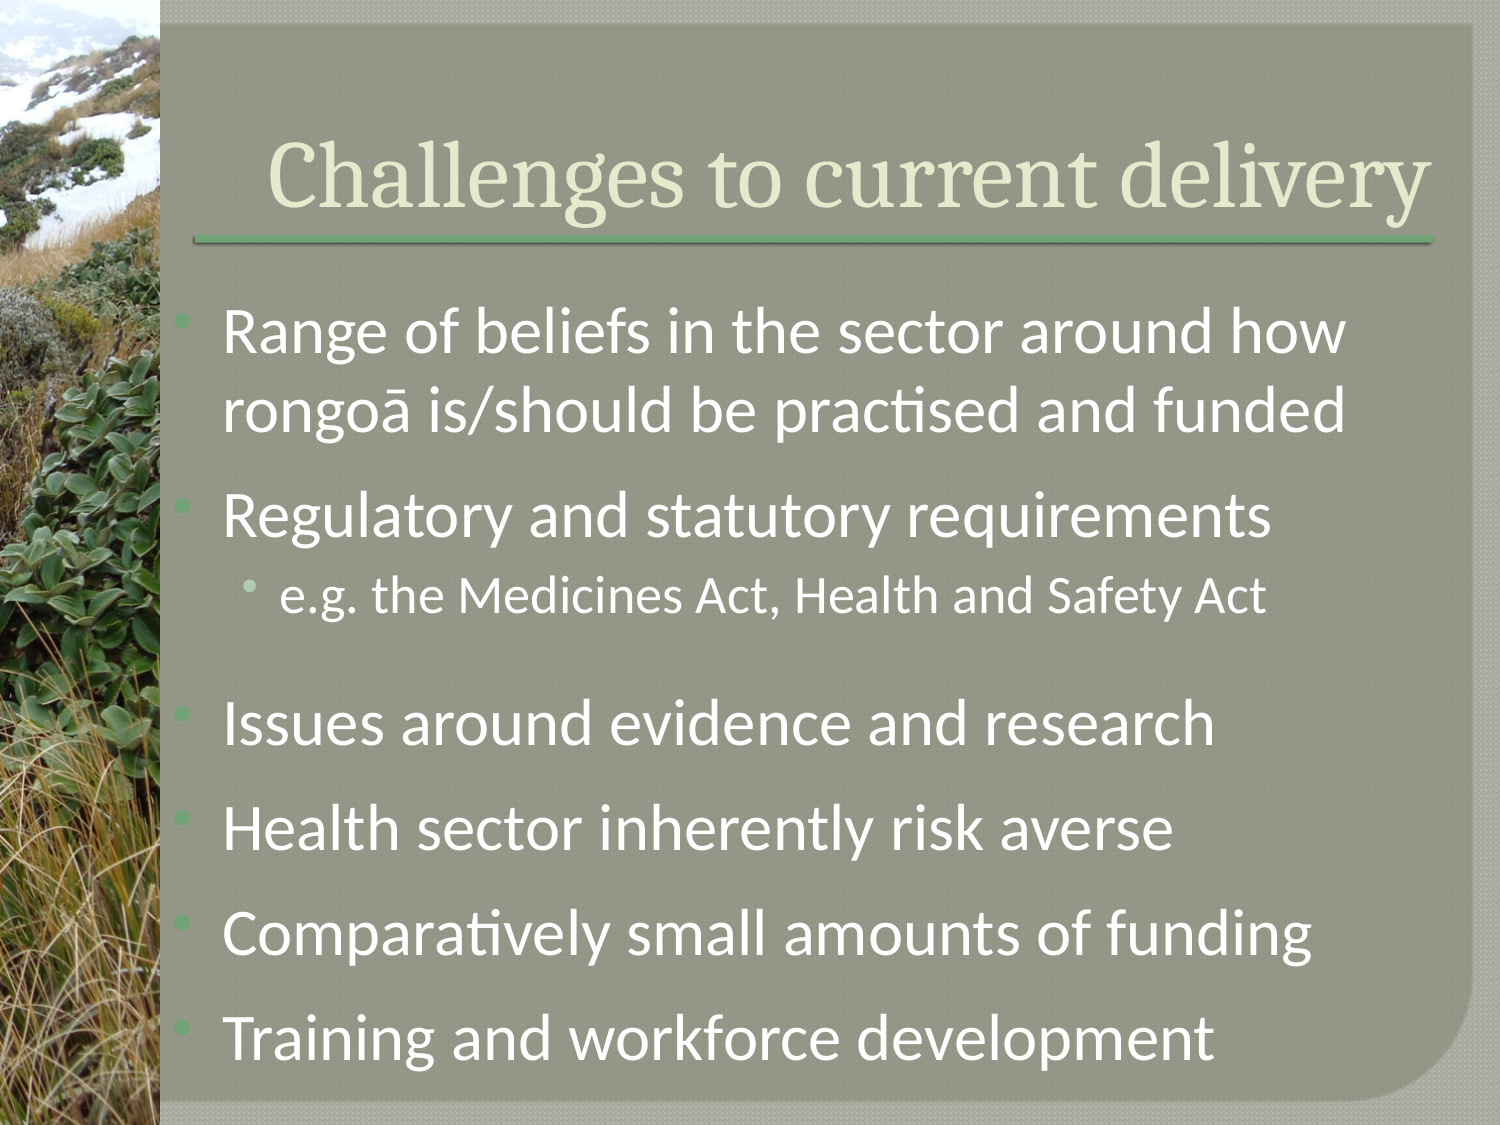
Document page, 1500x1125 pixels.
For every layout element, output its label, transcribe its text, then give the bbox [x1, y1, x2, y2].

list Range of beliefs in the sector around how rongoā is/should be practised and funded Regulatory and statutory requirements e.g. the Medicines Act, Health and Safety Act Issues around evidence and research Health sector inherently risk averse Comparatively small amounts of funding Training and workforce development [159, 278, 1496, 1125]
picture [0, 0, 160, 1125]
title Challenges to current delivery [180, 46, 1447, 234]
